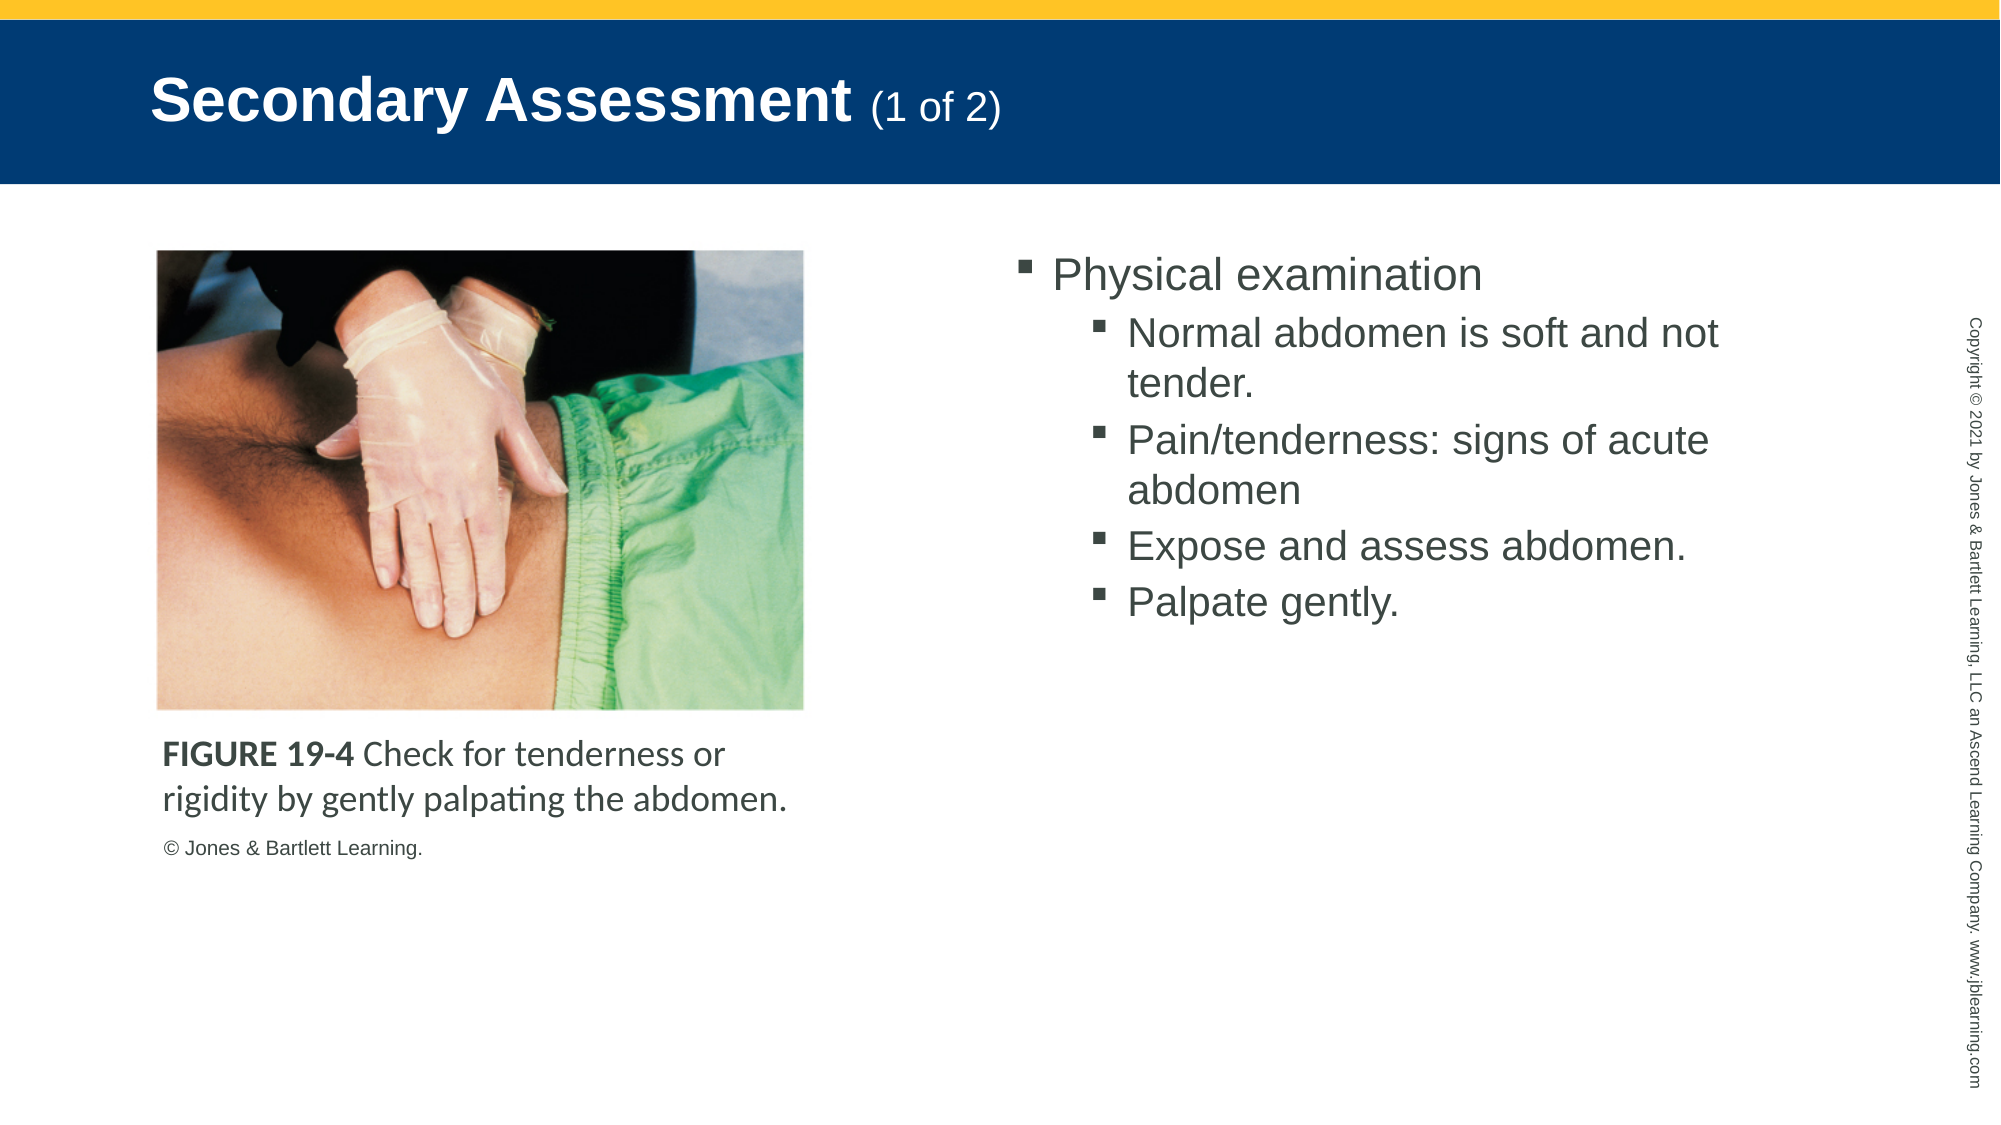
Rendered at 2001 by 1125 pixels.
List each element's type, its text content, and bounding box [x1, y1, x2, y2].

picture [147, 241, 817, 719]
text_box © Jones & Bartlett Learning. [149, 826, 439, 867]
list Physical examination Normal abdomen is soft and not tender. Pain/tenderness: signs of acute abdomen Expose and assess abdomen. Palpate gently. [999, 237, 1850, 1025]
text_box FIGURE 19-4 Check for tenderness or rigidity by gently palpating the abdomen. [147, 721, 817, 827]
title Secondary Assessment (1 of 2) [0, 19, 2000, 185]
